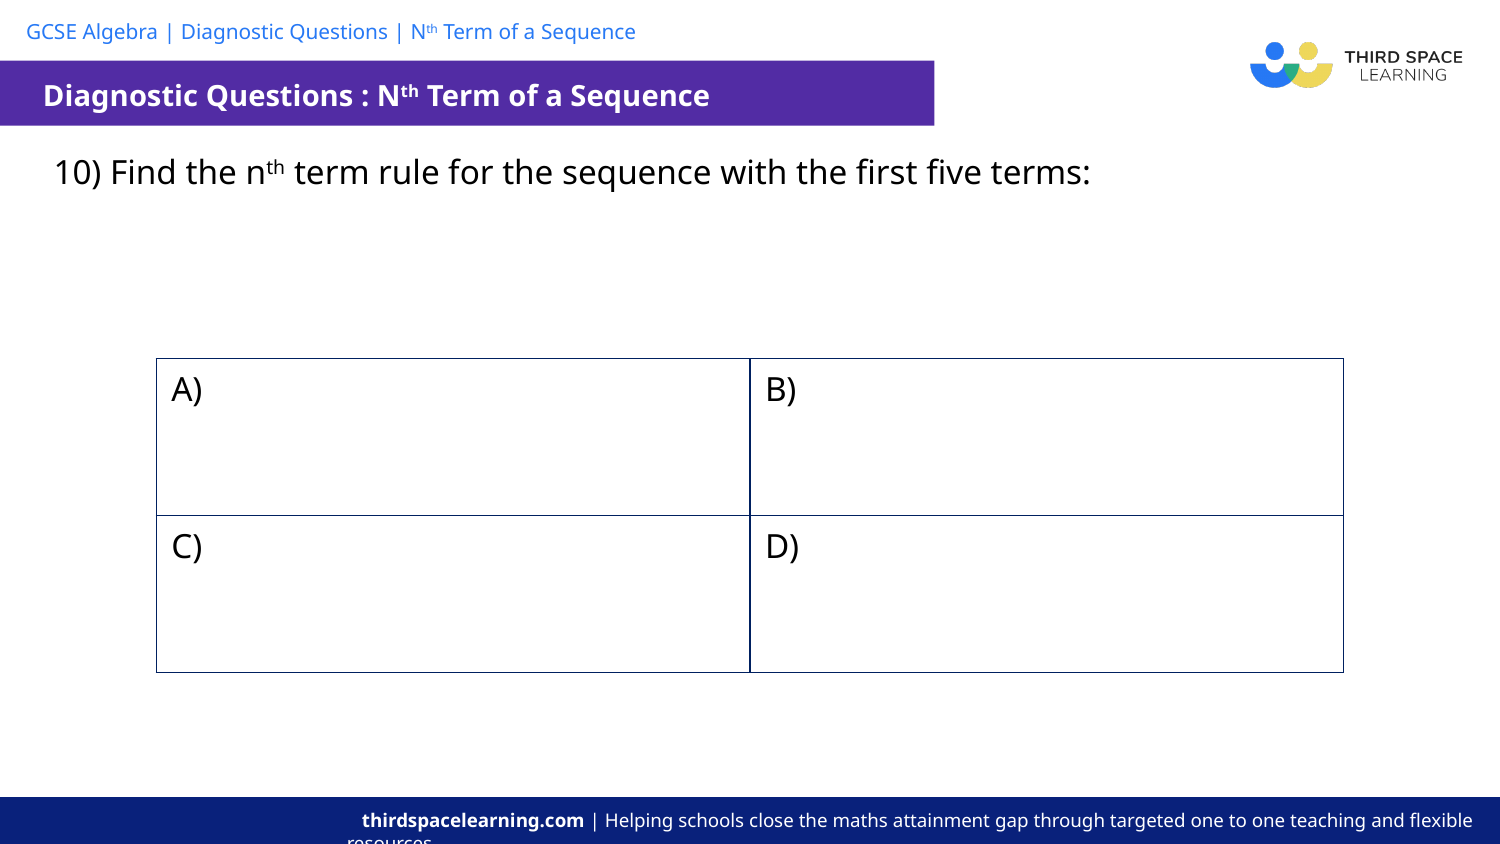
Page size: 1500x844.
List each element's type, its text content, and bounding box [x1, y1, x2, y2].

picture [1250, 33, 1465, 99]
text_box Diagnostic Questions : Nth Term of a Sequence [27, 61, 849, 127]
